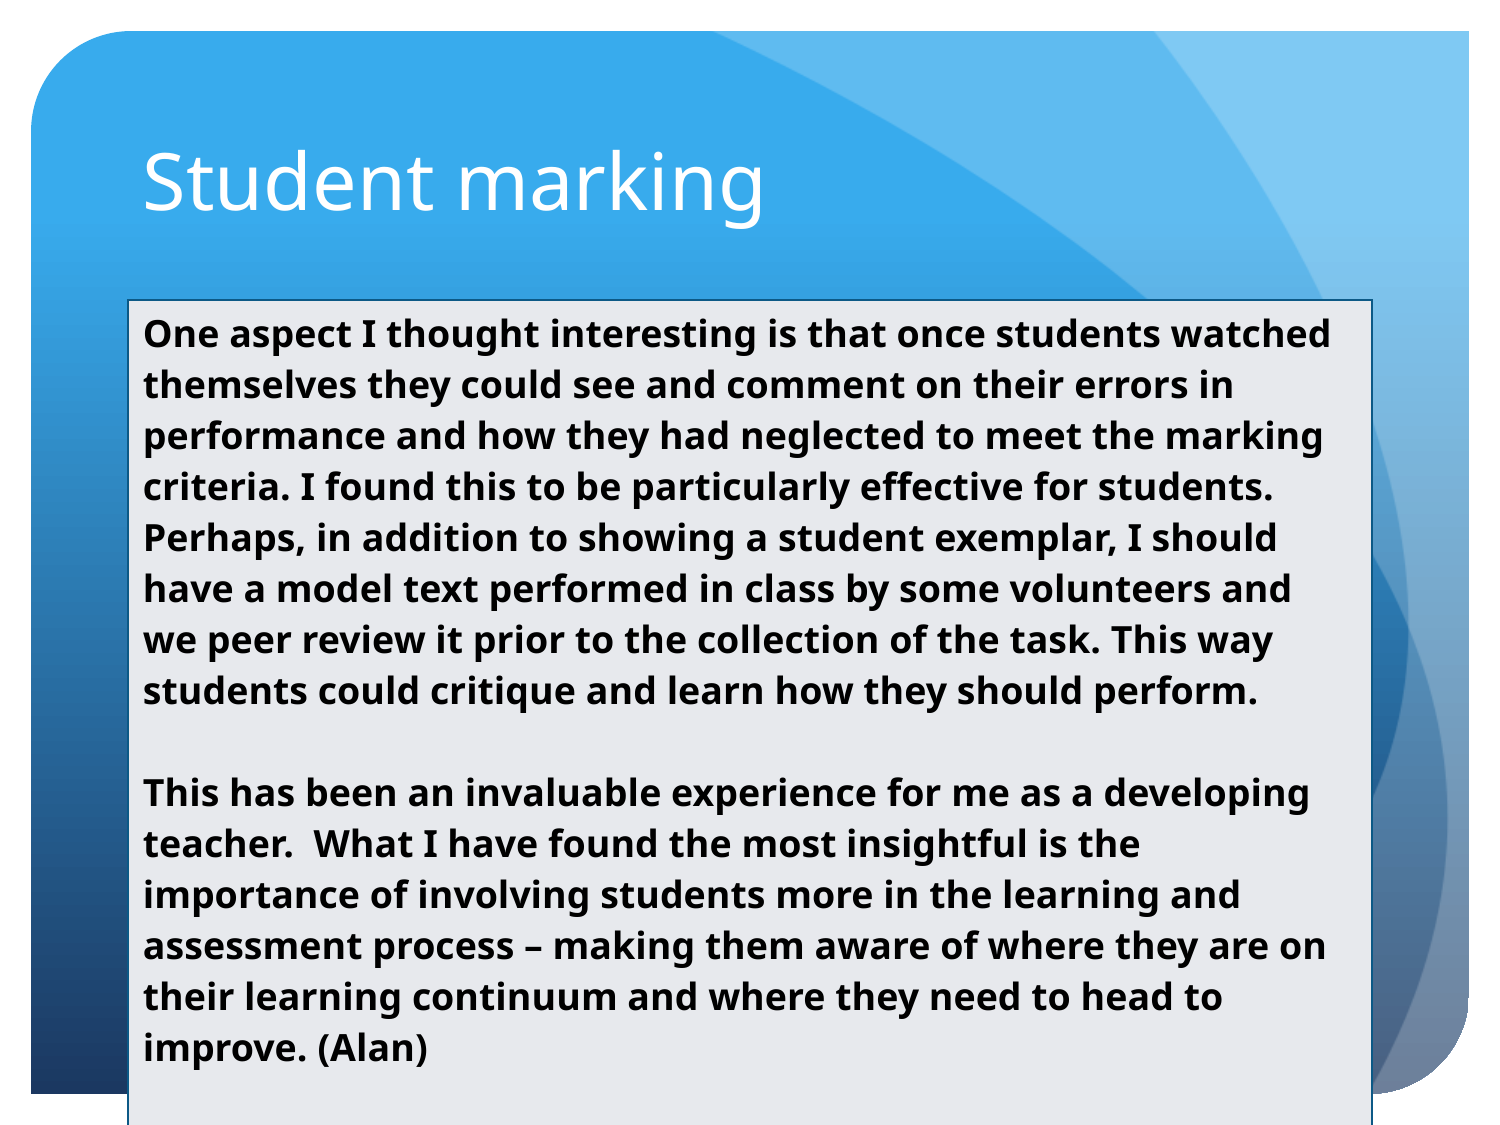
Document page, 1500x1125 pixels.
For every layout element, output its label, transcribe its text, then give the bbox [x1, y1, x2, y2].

table_header One aspect I thought interesting is that once students watched themselves they could see and comment on their errors in performance and how they had neglected to meet the marking criteria. I found this to be particularly effective for students. Perhaps, in addition to showing a student exemplar, I should have a model text performed in class by some volunteers and we peer review it prior to the collection of the task. This way students could critique and learn how they should perform. This has been an invaluable experience for me as a developing teacher. What I have found the most insightful is the importance of involving students more in the learning and assessment process – making them aware of where they are on their learning continuum and where they need to head to improve. (Alan) [129, 301, 1371, 1125]
title Student marking [127, 62, 1372, 234]
picture [24, 30, 1473, 1094]
